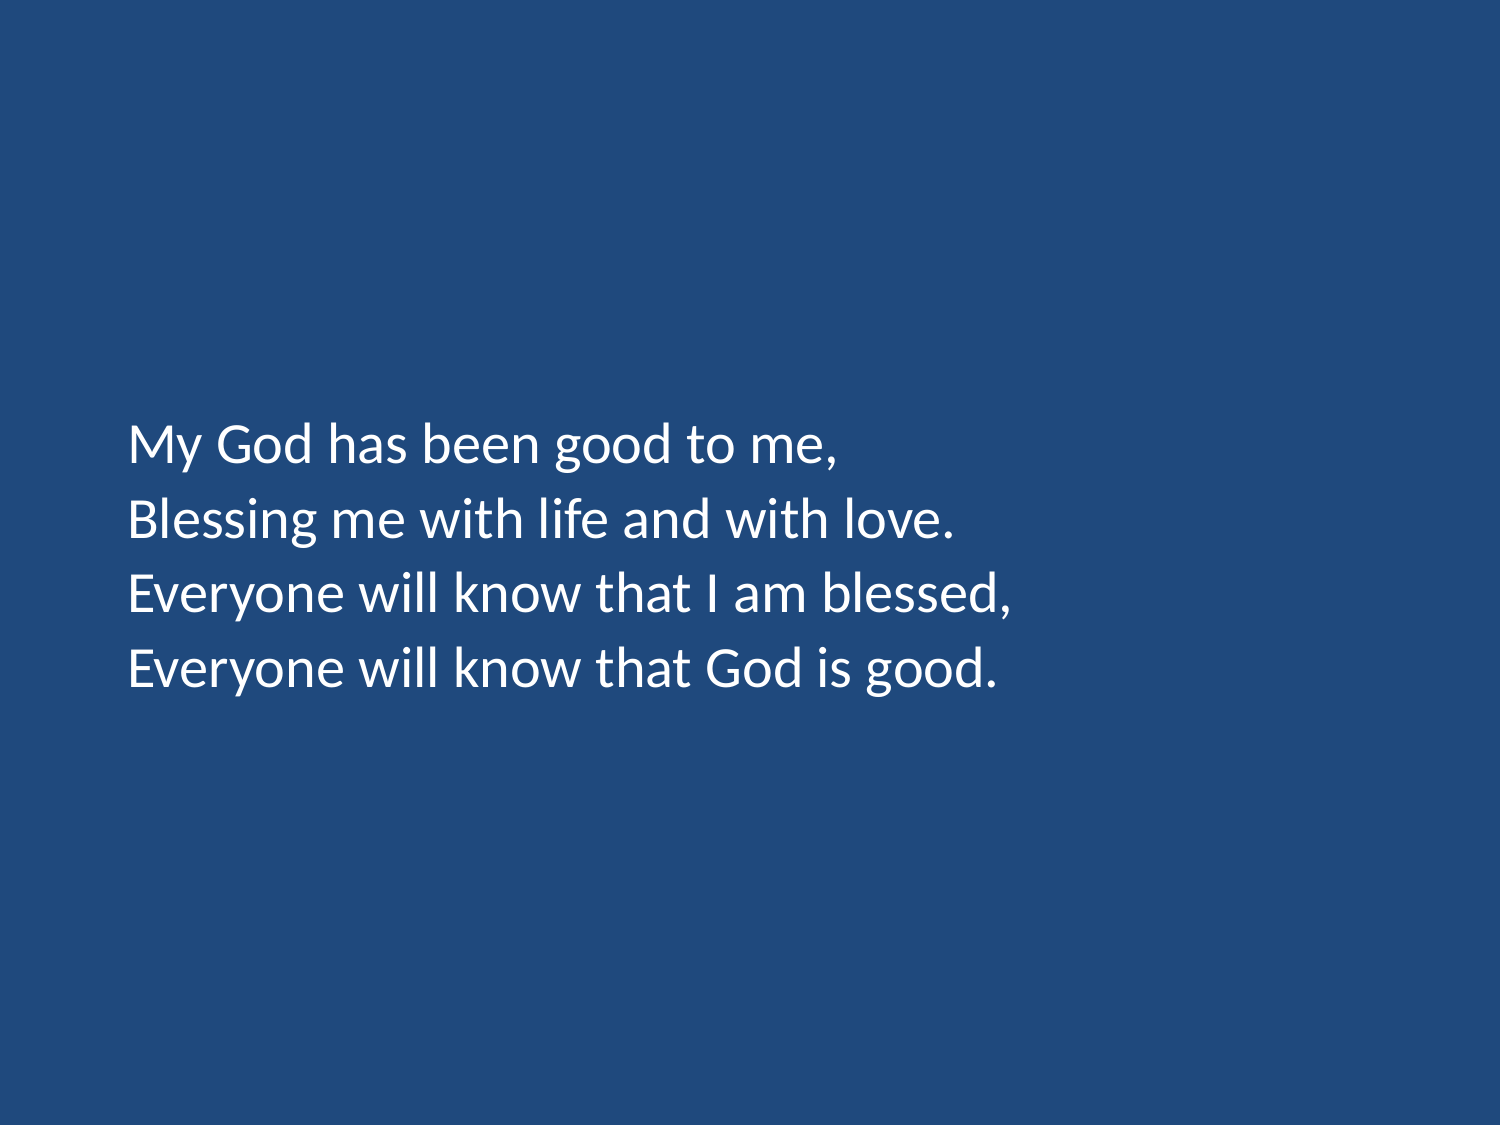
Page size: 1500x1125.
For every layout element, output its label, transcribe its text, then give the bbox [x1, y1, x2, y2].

list My God has been good to me, Blessing me with life and with love. Everyone will know that I am blessed, Everyone will know that God is good. [112, 406, 1454, 719]
